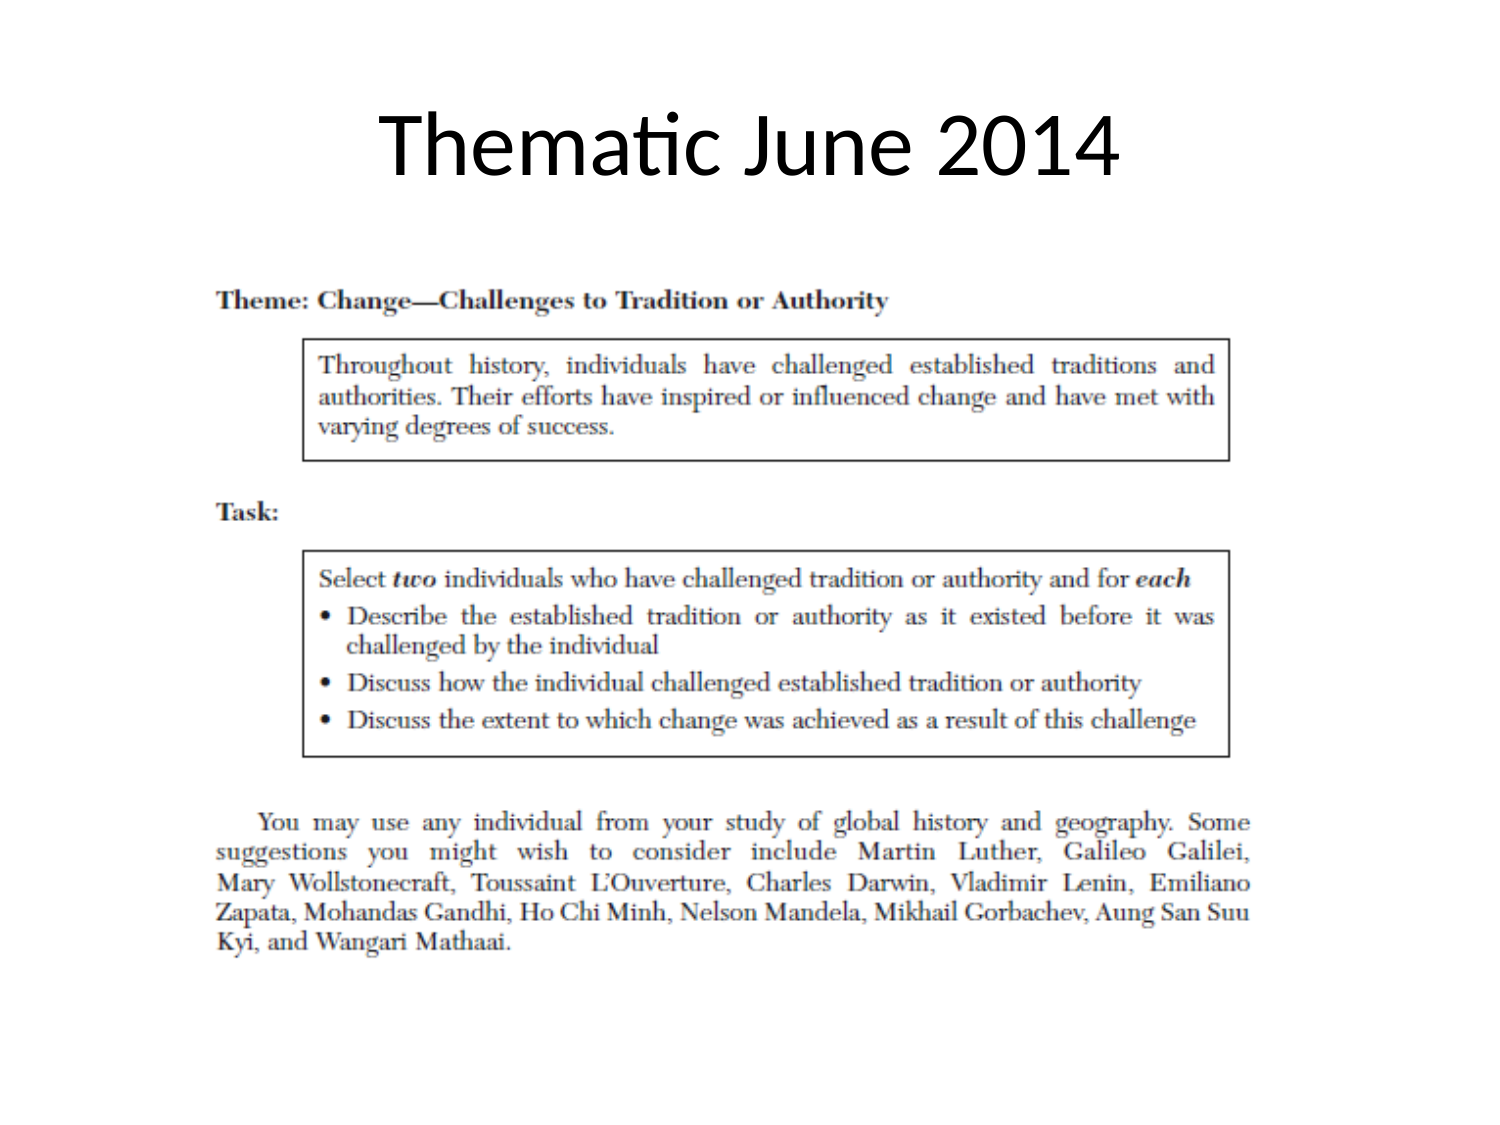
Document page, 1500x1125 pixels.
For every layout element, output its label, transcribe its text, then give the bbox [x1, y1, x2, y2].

picture [149, 274, 1351, 967]
title Thematic June 2014 [75, 45, 1425, 233]
